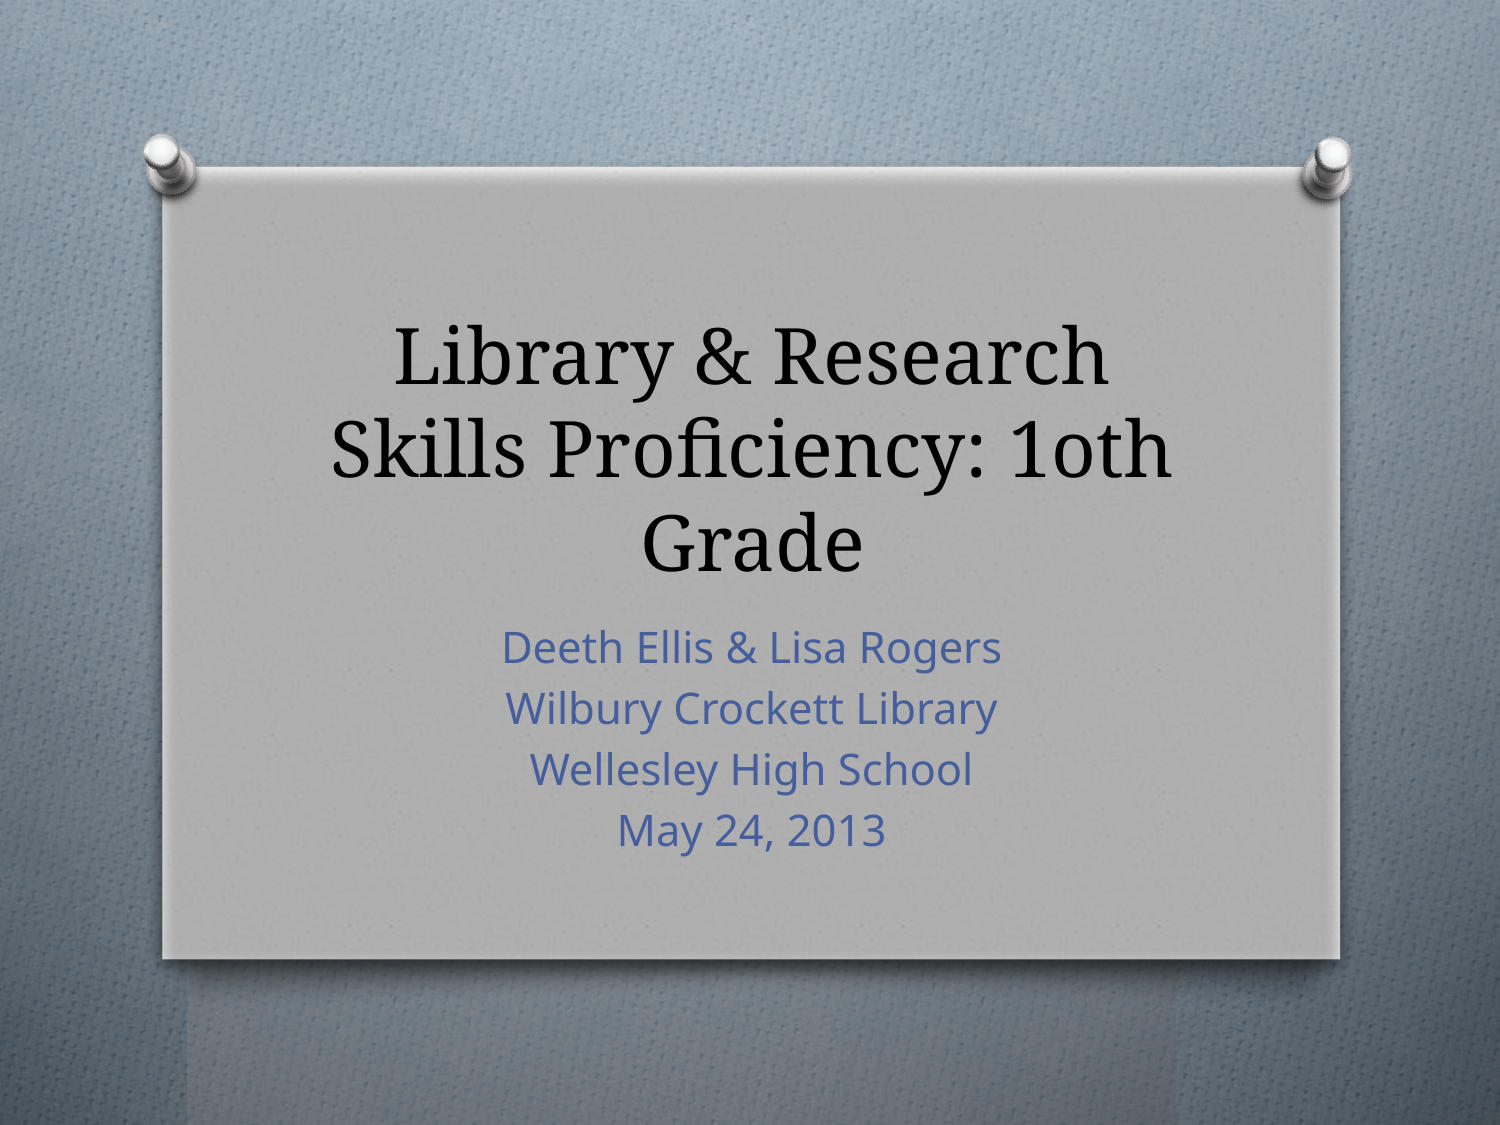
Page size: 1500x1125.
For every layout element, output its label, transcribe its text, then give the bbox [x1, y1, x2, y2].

picture [1274, 109, 1396, 230]
picture [112, 100, 235, 224]
title Library & Research Skills Proficiency: 1oth Grade [283, 294, 1223, 595]
subtitle Deeth Ellis & Lisa Rogers Wilbury Crockett Library Wellesley High School May 24, 2013 [283, 612, 1221, 863]
